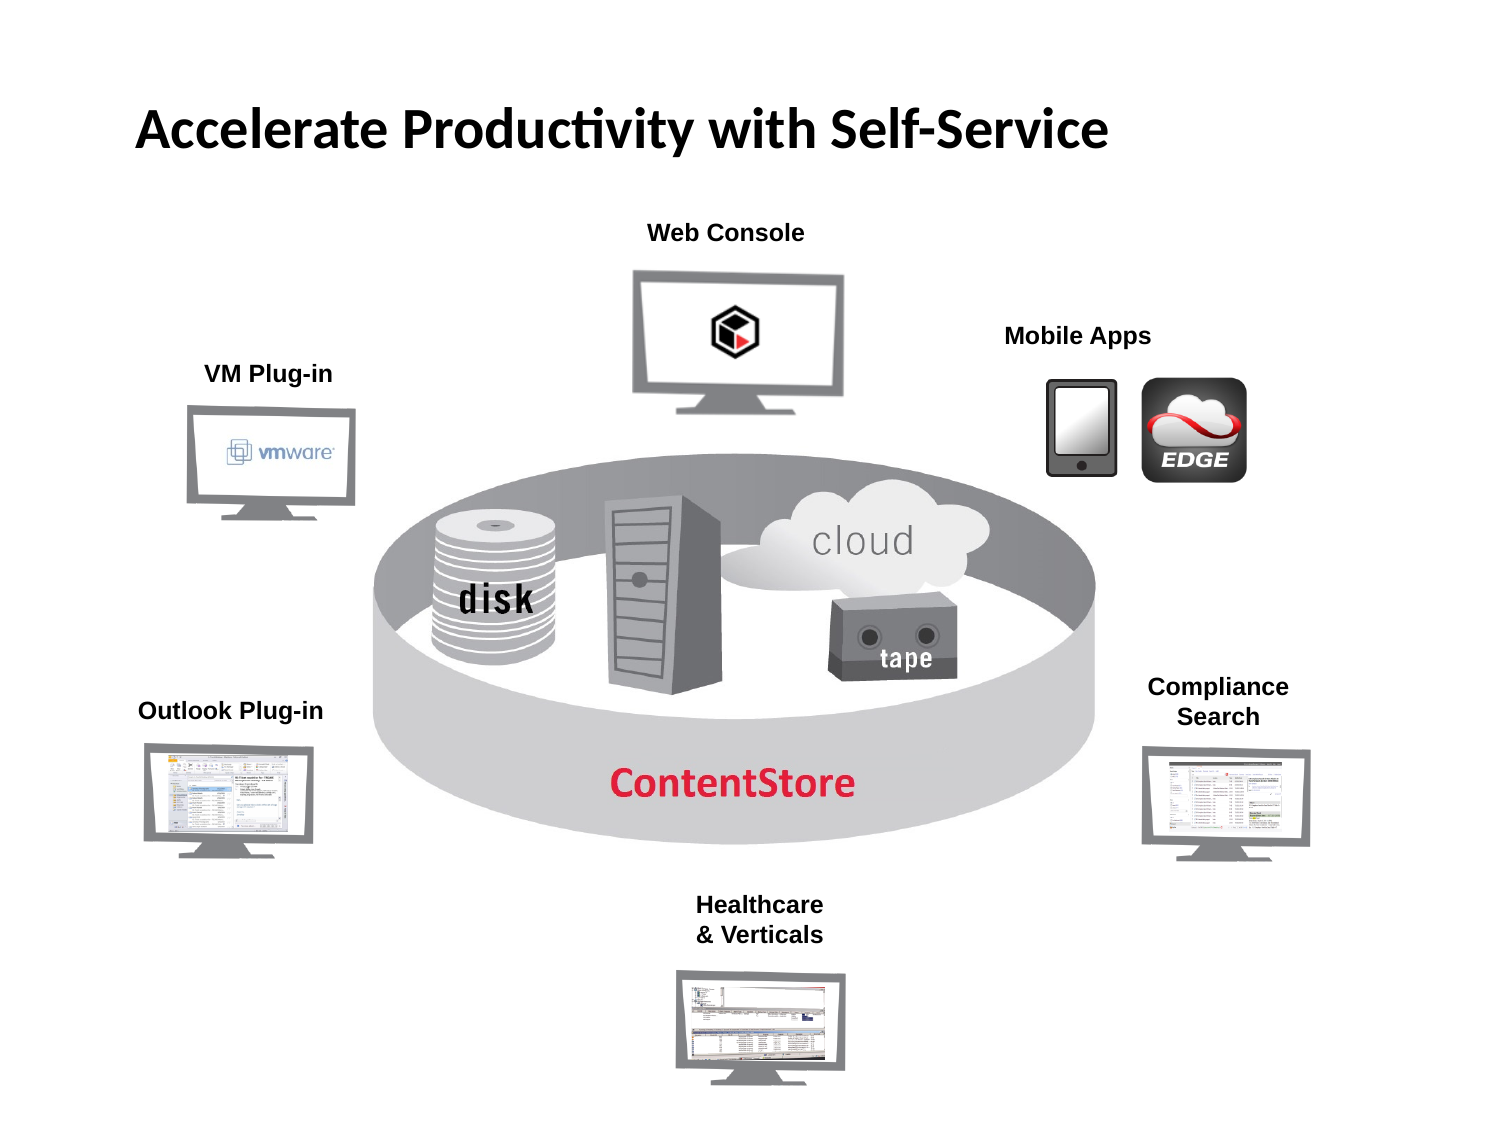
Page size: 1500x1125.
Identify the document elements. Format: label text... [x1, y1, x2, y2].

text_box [962, 312, 1195, 483]
title Accelerate Productivity with Self-Service [120, 50, 1425, 202]
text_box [162, 349, 376, 535]
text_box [1124, 662, 1313, 876]
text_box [674, 880, 846, 1100]
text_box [112, 687, 350, 872]
text_box Web Console [620, 208, 833, 254]
picture [360, 446, 1107, 851]
picture [631, 253, 845, 432]
picture [1141, 376, 1247, 483]
